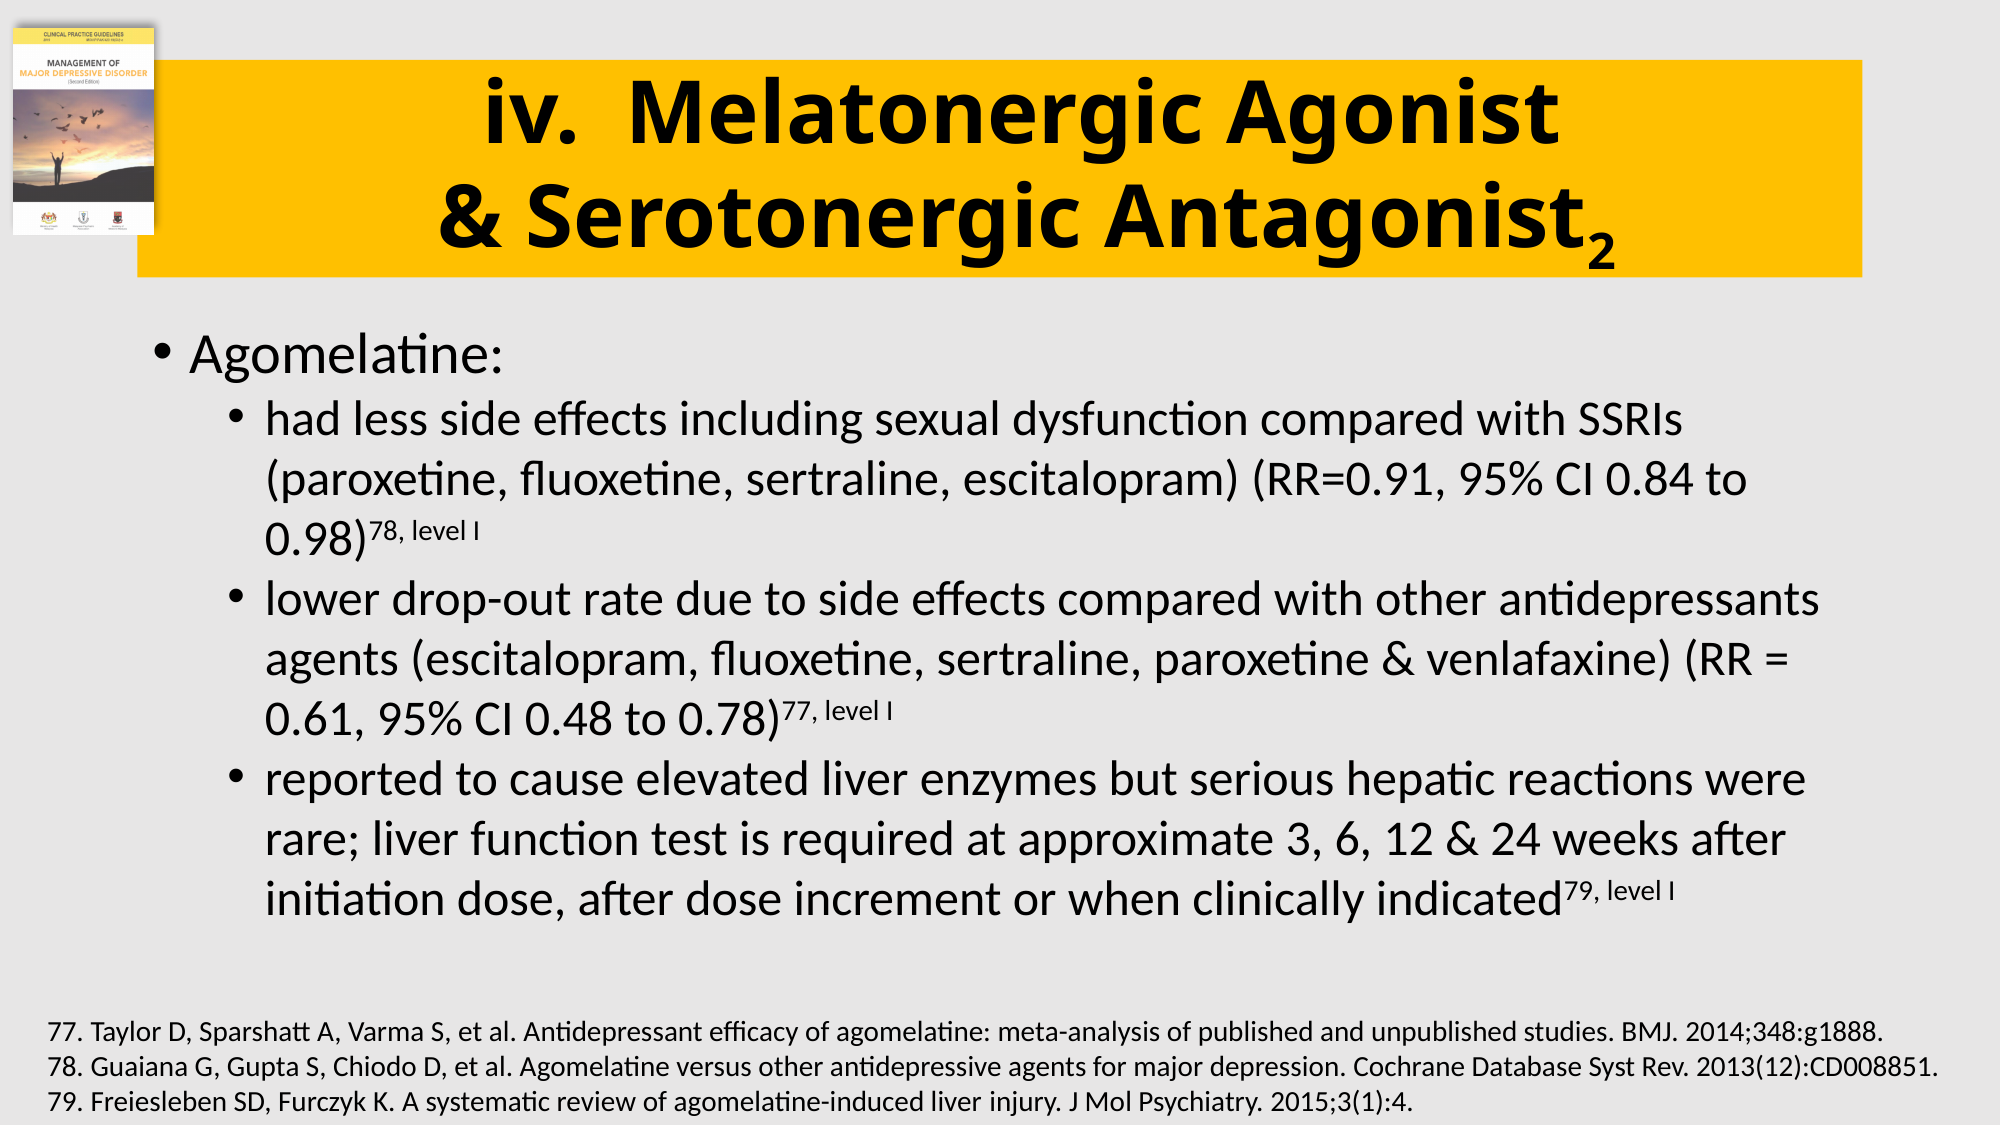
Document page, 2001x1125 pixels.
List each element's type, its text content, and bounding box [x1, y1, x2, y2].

picture [13, 28, 154, 235]
title iv. Melatonergic Agonist & Serotonergic Antagonist2 [137, 59, 1863, 278]
list Agomelatine: had less side effects including sexual dysfunction compared with SSRIs (paroxetine, fluoxetine, sertraline, escitalopram) (RR=0.91, 95% CI 0.84 to 0.98)78, level I lower drop-out rate due to side effects compared with other antidepressants agents (escitalopram, fluoxetine, sertraline, paroxetine & venlafaxine) (RR = 0.61, 95% CI 0.48 to 0.78)77, level I reported to cause elevated liver enzymes but serious hepatic reactions were rare; liver function test is required at approximate 3, 6, 12 & 24 weeks after initiation dose, after dose increment or when clinically indicated79, level I [137, 308, 1863, 1004]
text_box 77. Taylor D, Sparshatt A, Varma S, et al. Antidepressant efficacy of agomelatine: meta-analysis of published and unpublished studies. BMJ. 2014;348:g1888. 78. Guaiana G, Gupta S, Chiodo D, et al. Agomelatine versus other antidepressive agents for major depression. Cochrane Database Syst Rev. 2013(12):CD008851. 79. Freiesleben SD, Furczyk K. A systematic review of agomelatine-induced liver injury. J Mol Psychiatry. 2015;3(1):4. [32, 1004, 1968, 1125]
